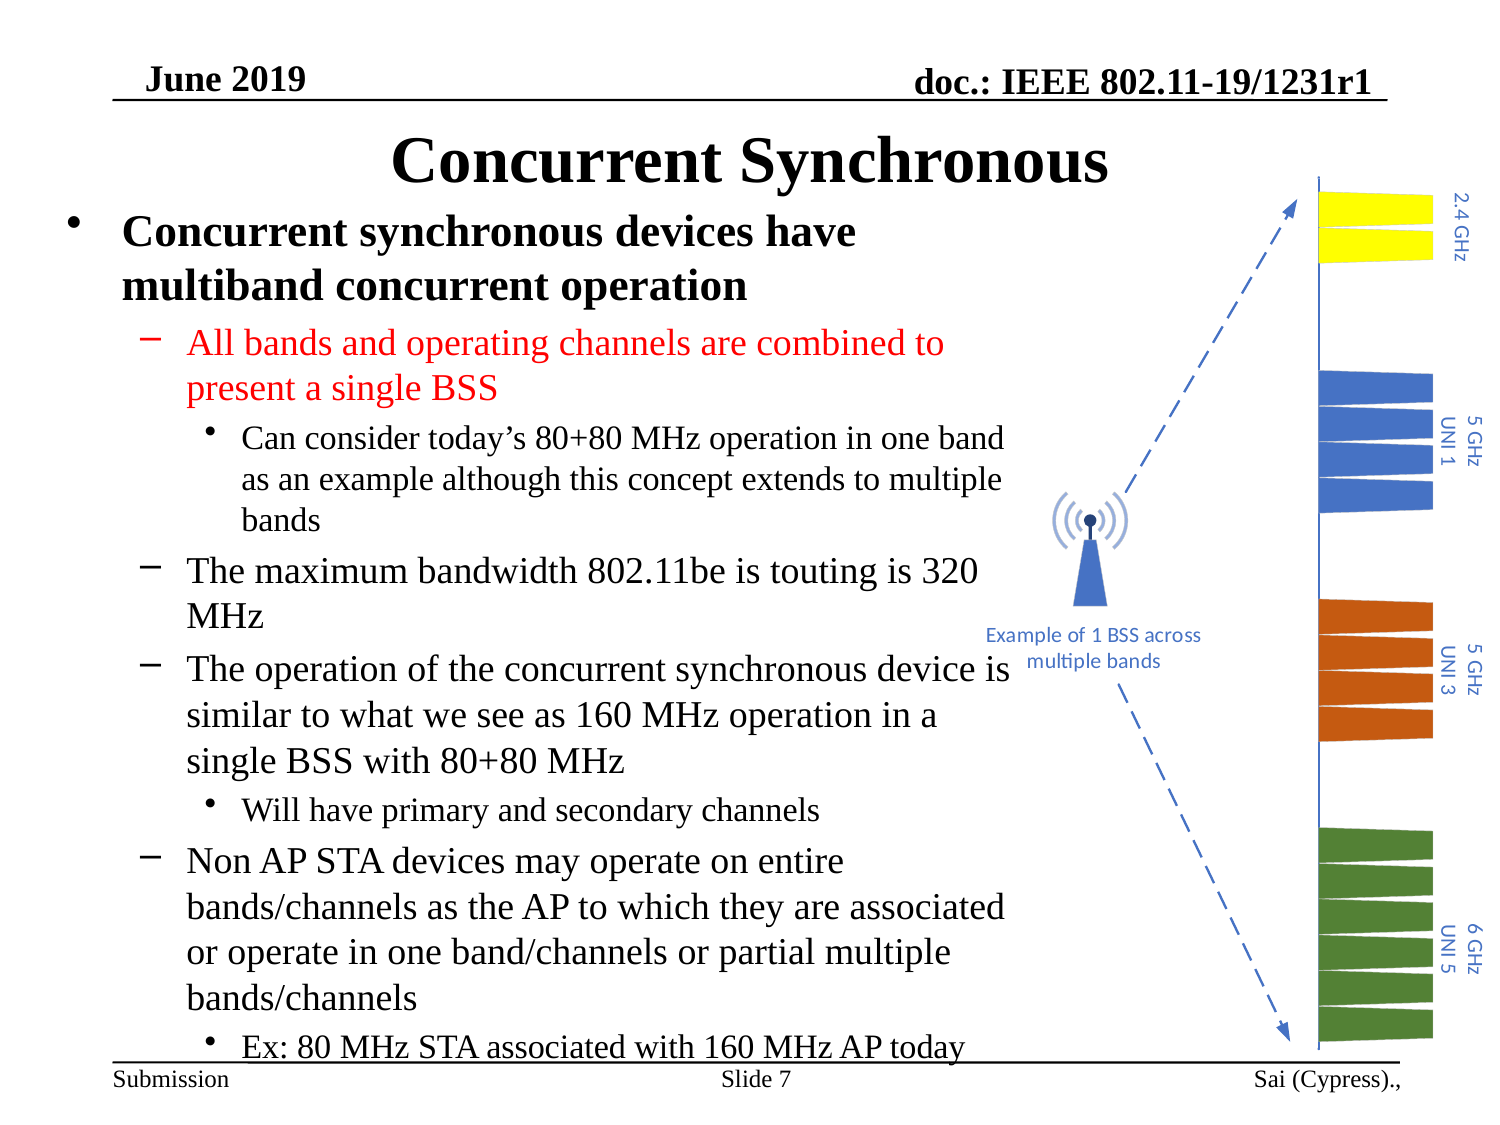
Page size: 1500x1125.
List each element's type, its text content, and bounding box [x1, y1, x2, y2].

footer Sai (Cypress)., [949, 1061, 1402, 1093]
picture [972, 174, 1496, 1051]
title Concurrent Synchronous [112, 100, 1388, 211]
list Concurrent synchronous devices have multiband concurrent operation All bands and operating channels are combined to present a single BSS Can consider today’s 80+80 MHz operation in one band as an example although this concept extends to multiple bands The maximum bandwidth 802.11be is touting is 320 MHz The operation of the concurrent synchronous device is similar to what we see as 160 MHz operation in a single BSS with 80+80 MHz Will have primary and secondary channels Non AP STA devices may operate on entire bands/channels as the AP to which they are associated or operate in one band/channels or partial multiple bands/channels Ex: 80 MHz STA associated with 160 MHz AP today [50, 192, 1030, 1078]
slide_number Slide 7 [712, 1061, 801, 1093]
